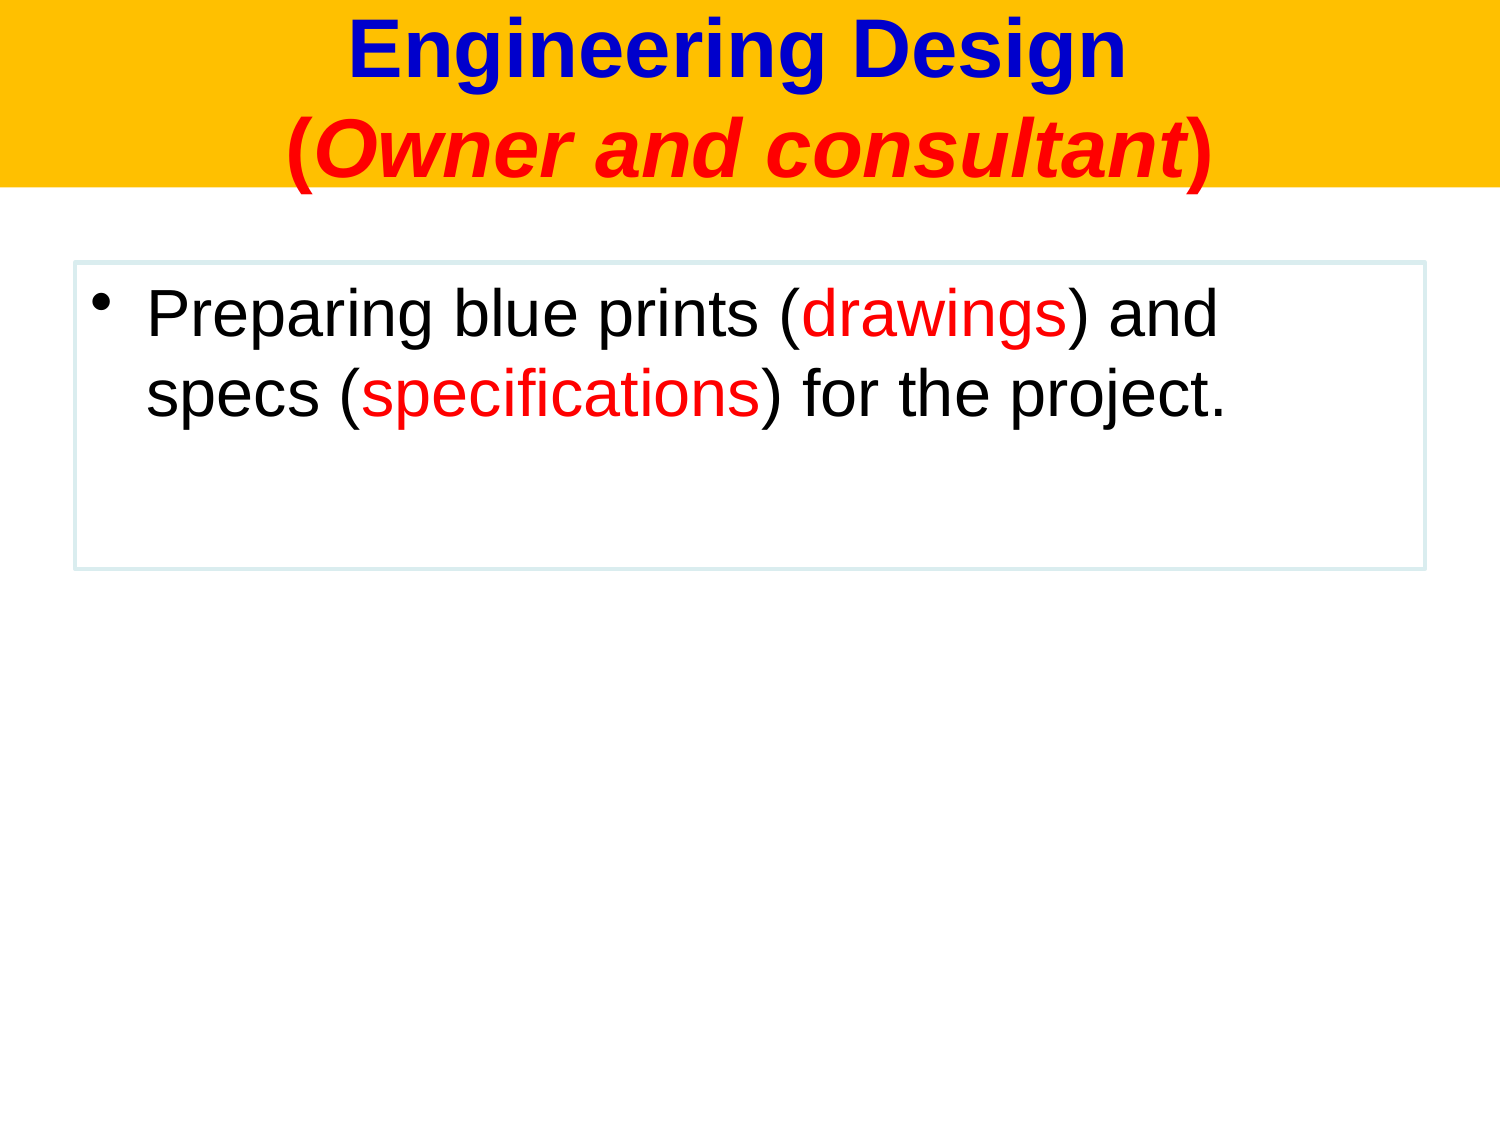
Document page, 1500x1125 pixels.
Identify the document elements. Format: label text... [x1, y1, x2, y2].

list Preparing blue prints (drawings) and specs (specifications) for the project. [73, 260, 1427, 571]
title Engineering Design (Owner and consultant) [0, 0, 1500, 188]
